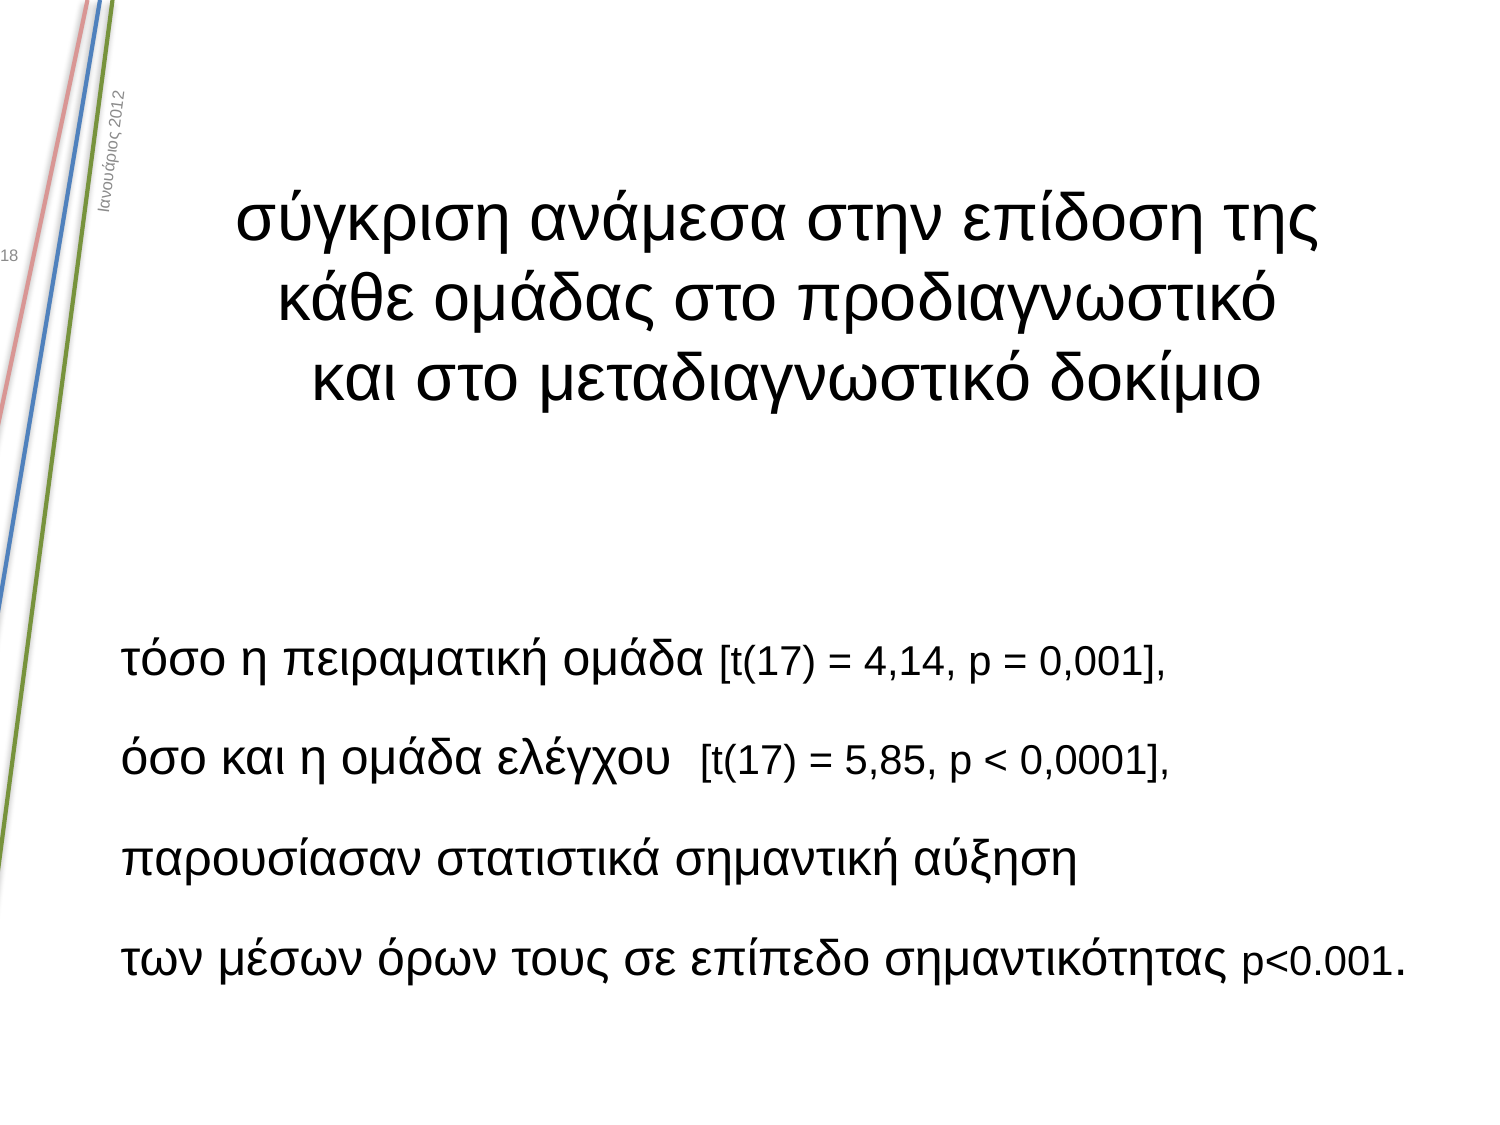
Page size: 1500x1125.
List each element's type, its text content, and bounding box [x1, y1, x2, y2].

title σύγκριση ανάμεσα στην επίδοση της κάθε ομάδας στο προδιαγνωστικό και στο μεταδιαγνωστικό δοκίμιο [279, 200, 1463, 388]
footer Ιανουάριος 2012 [75, 0, 160, 185]
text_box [0, 412, 526, 538]
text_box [0, 281, 382, 394]
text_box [0, 187, 276, 279]
list τόσο η πειραματική ομάδα [t(17) = 4,14, p = 0,001], όσο και η ομάδα ελέγχου [t(17) = 5,85, p < 0,0001], παρουσίασαν στατιστικά σημαντική αύξηση των μέσων όρων τους σε επίπεδο σημαντικότητας p<0.001. [105, 587, 1500, 1125]
